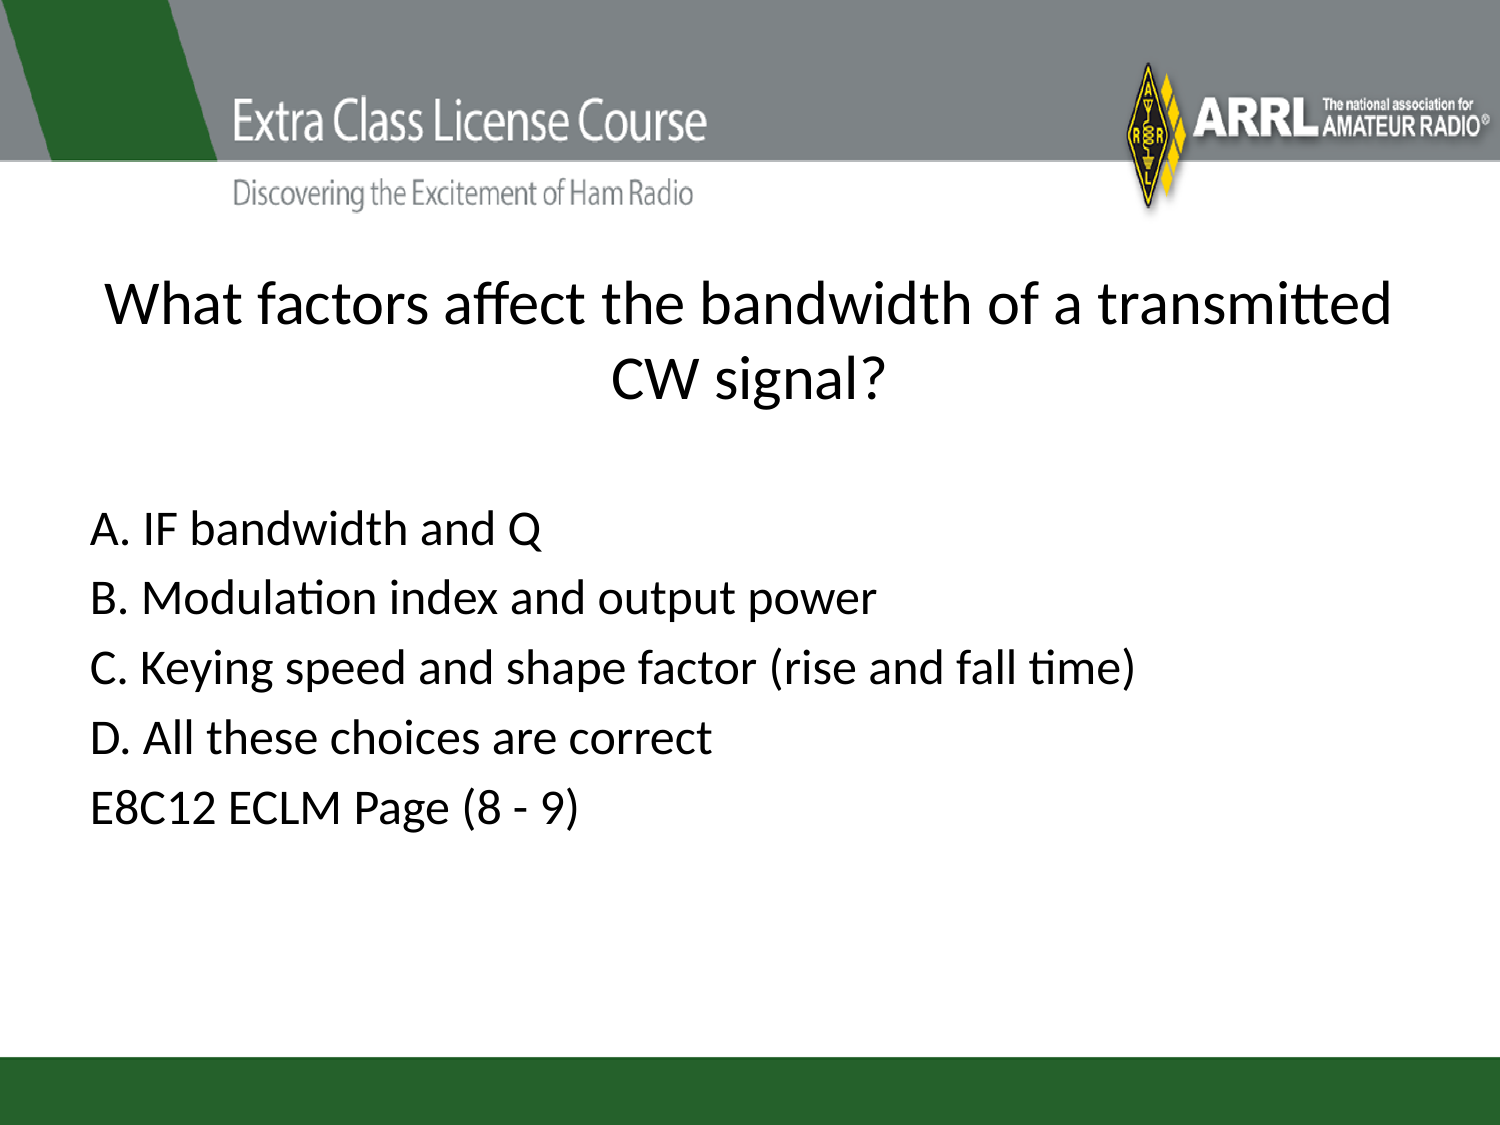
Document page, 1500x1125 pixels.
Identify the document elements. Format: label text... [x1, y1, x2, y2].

list A. IF bandwidth and Q B. Modulation index and output power C. Keying speed and shape factor (rise and fall time) D. All these choices are correct E8C12 ECLM Page (8 - 9) [75, 487, 1425, 1005]
title What factors affect the bandwidth of a transmitted CW signal? [75, 254, 1425, 435]
picture [0, 0, 1500, 1125]
